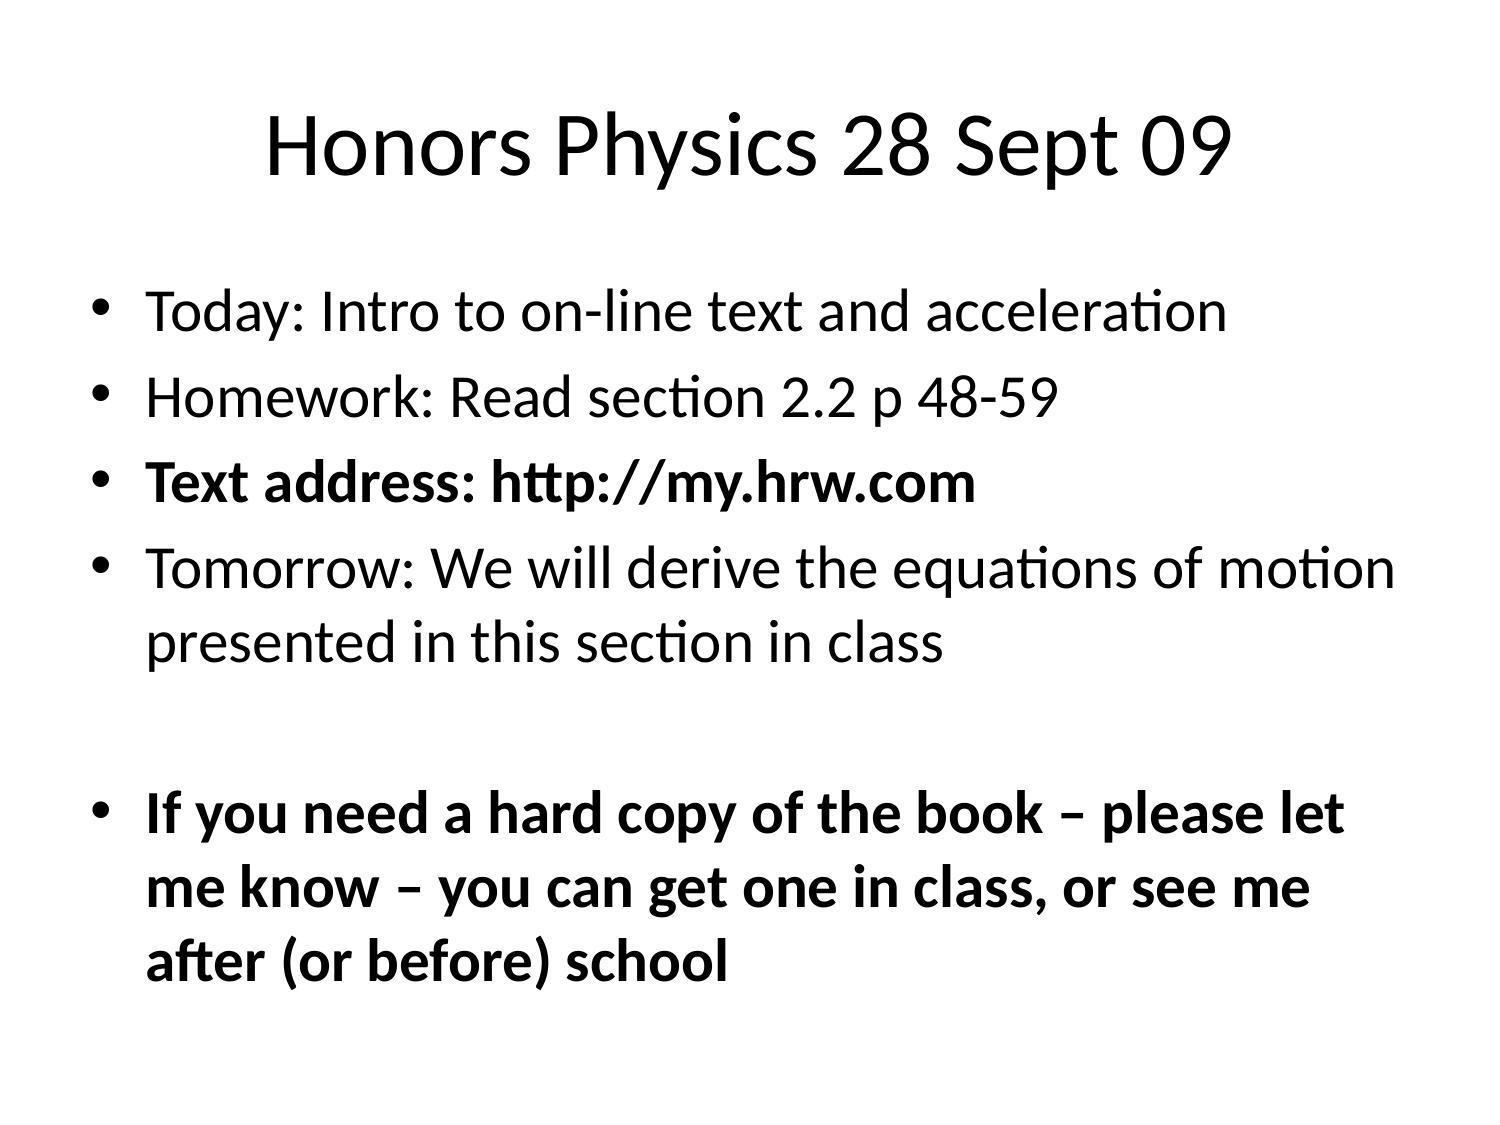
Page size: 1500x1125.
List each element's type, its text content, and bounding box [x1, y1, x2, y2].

list Today: Intro to on-line text and acceleration Homework: Read section 2.2 p 48-59 Text address: http://my.hrw.com Tomorrow: We will derive the equations of motion presented in this section in class If you need a hard copy of the book – please let me know – you can get one in class, or see me after (or before) school [75, 262, 1425, 1005]
title Honors Physics 28 Sept 09 [75, 45, 1425, 233]
